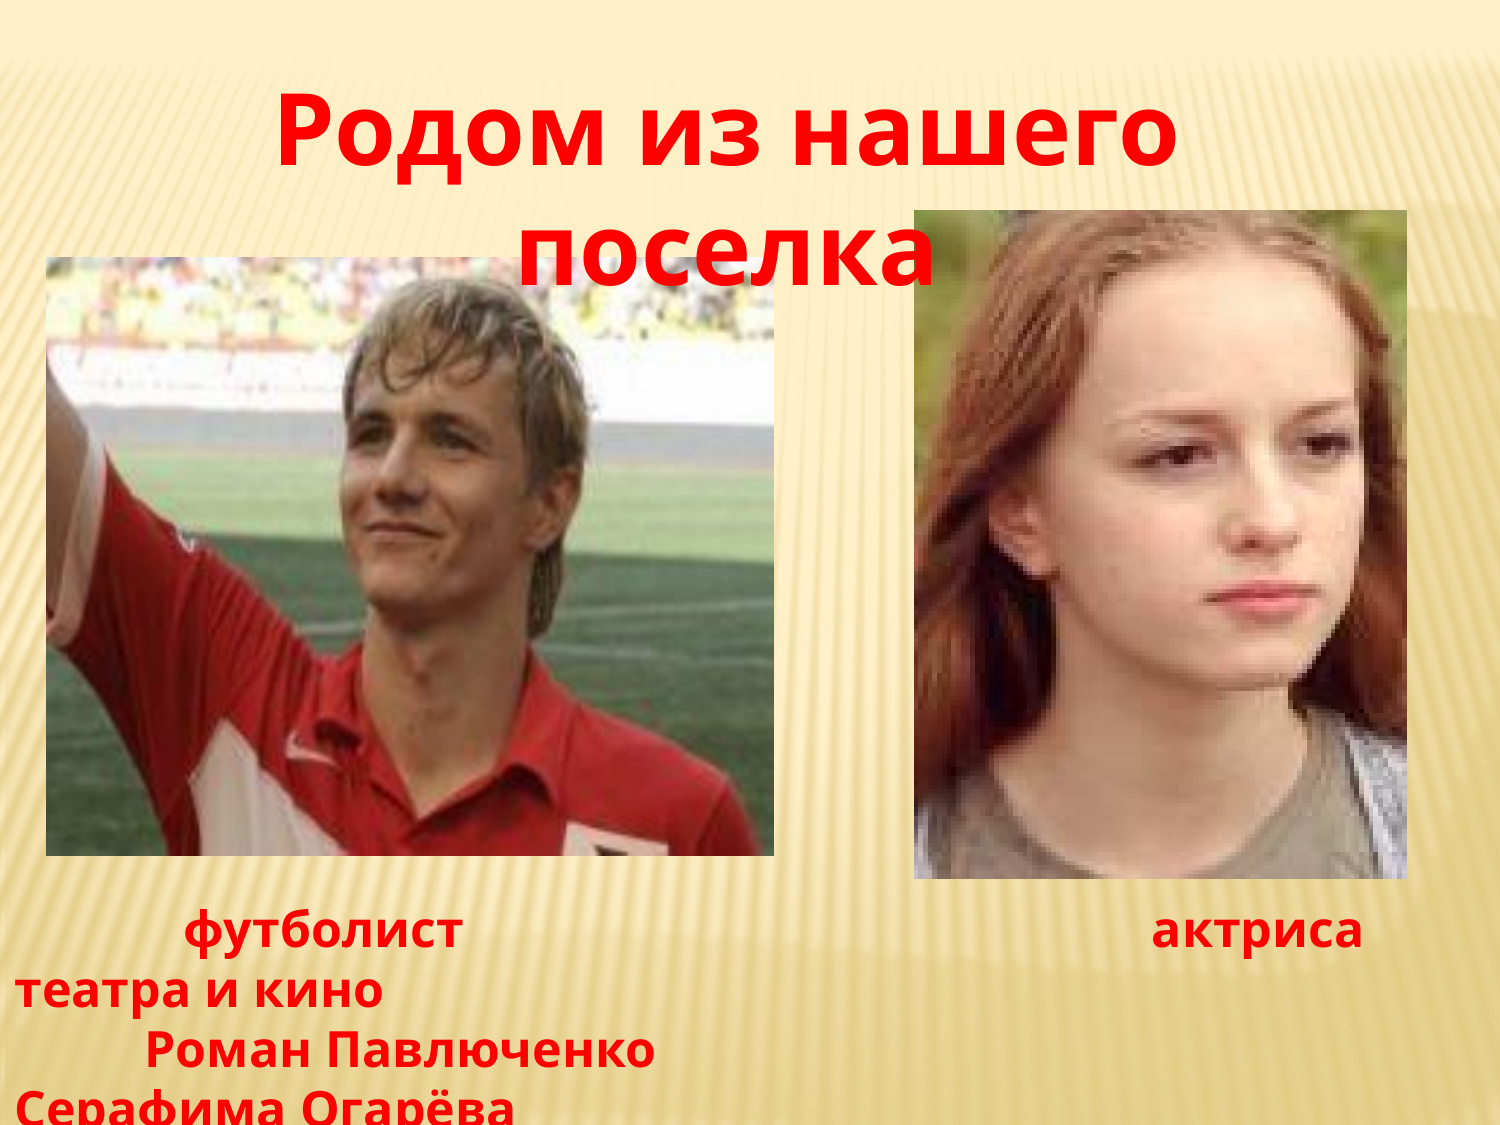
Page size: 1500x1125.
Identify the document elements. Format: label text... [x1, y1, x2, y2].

text_box Родом из нашего поселка [58, 58, 1395, 314]
picture [46, 257, 774, 856]
picture [913, 210, 1407, 880]
text_box футболист актриса театра и кино Роман Павлюченко Серафима Огарёва [0, 890, 1430, 1125]
